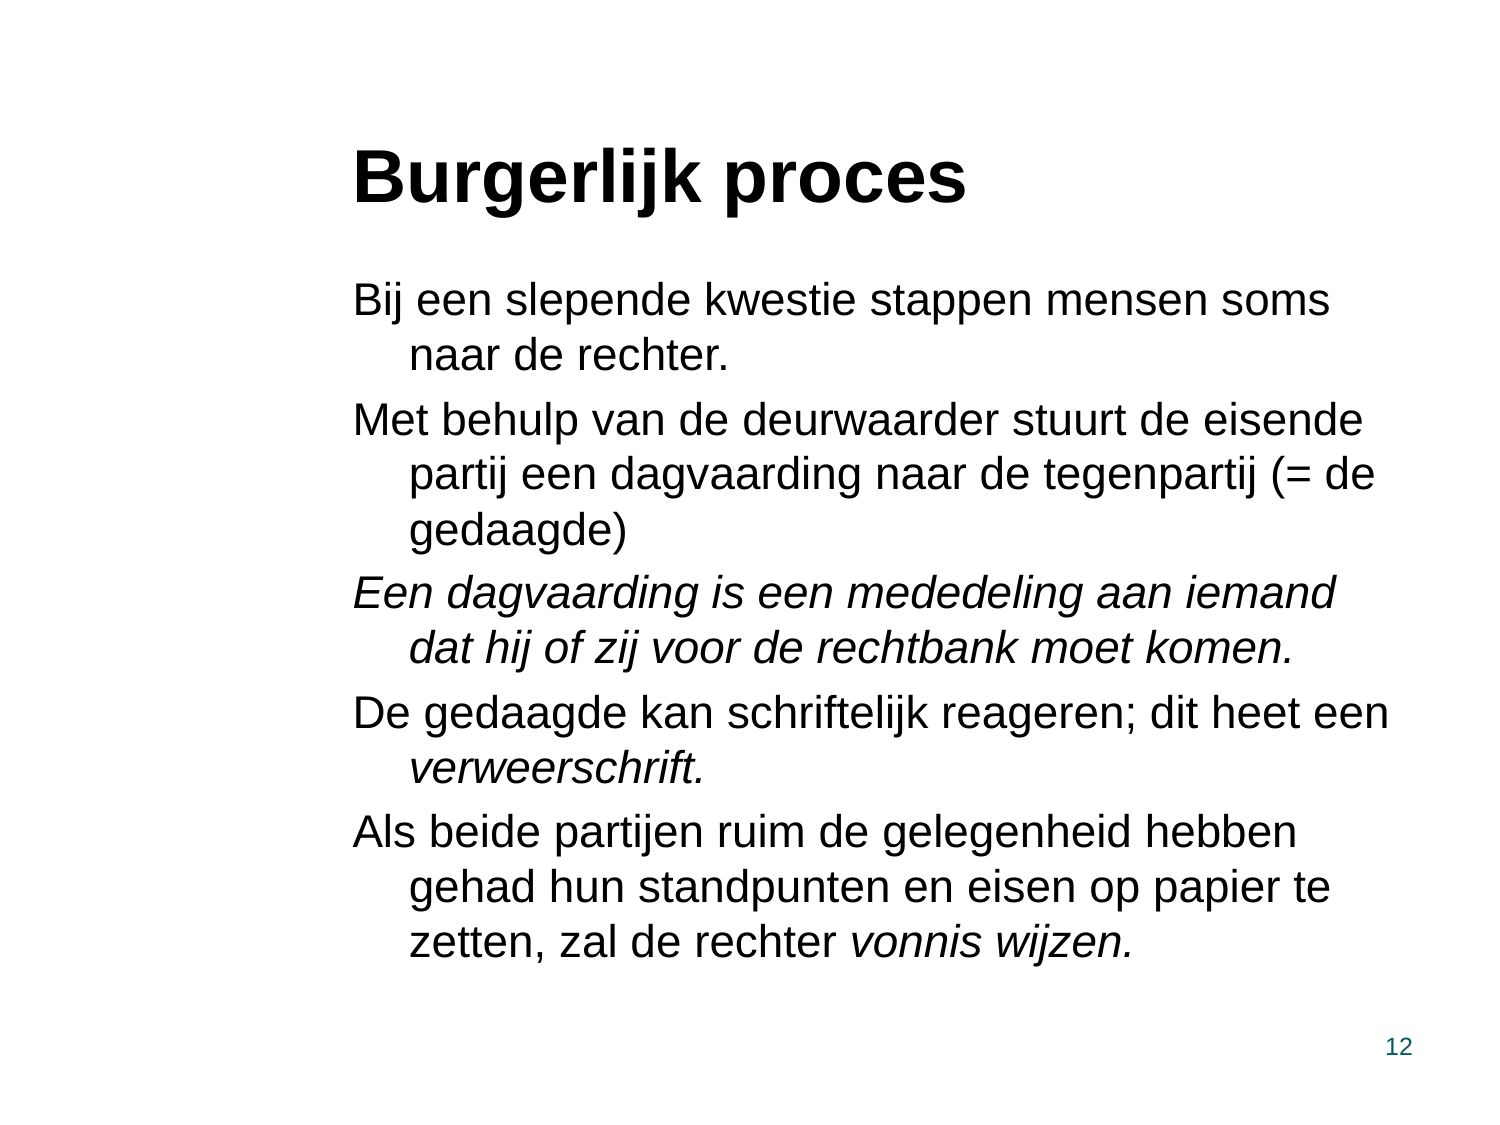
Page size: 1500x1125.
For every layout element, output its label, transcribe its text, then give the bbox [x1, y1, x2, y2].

title Burgerlijk proces [337, 49, 1427, 226]
slide_number 12 [1331, 1022, 1429, 1076]
list Bij een slepende kwestie stappen mensen soms naar de rechter. Met behulp van de deurwaarder stuurt de eisende partij een dagvaarding naar de tegenpartij (= de gedaagde) Een dagvaarding is een mededeling aan iemand dat hij of zij voor de rechtbank moet komen. De gedaagde kan schriftelijk reageren; dit heet een verweerschrift. Als beide partijen ruim de gelegenheid hebben gehad hun standpunten en eisen op papier te zetten, zal de rechter vonnis wijzen. [337, 262, 1427, 938]
